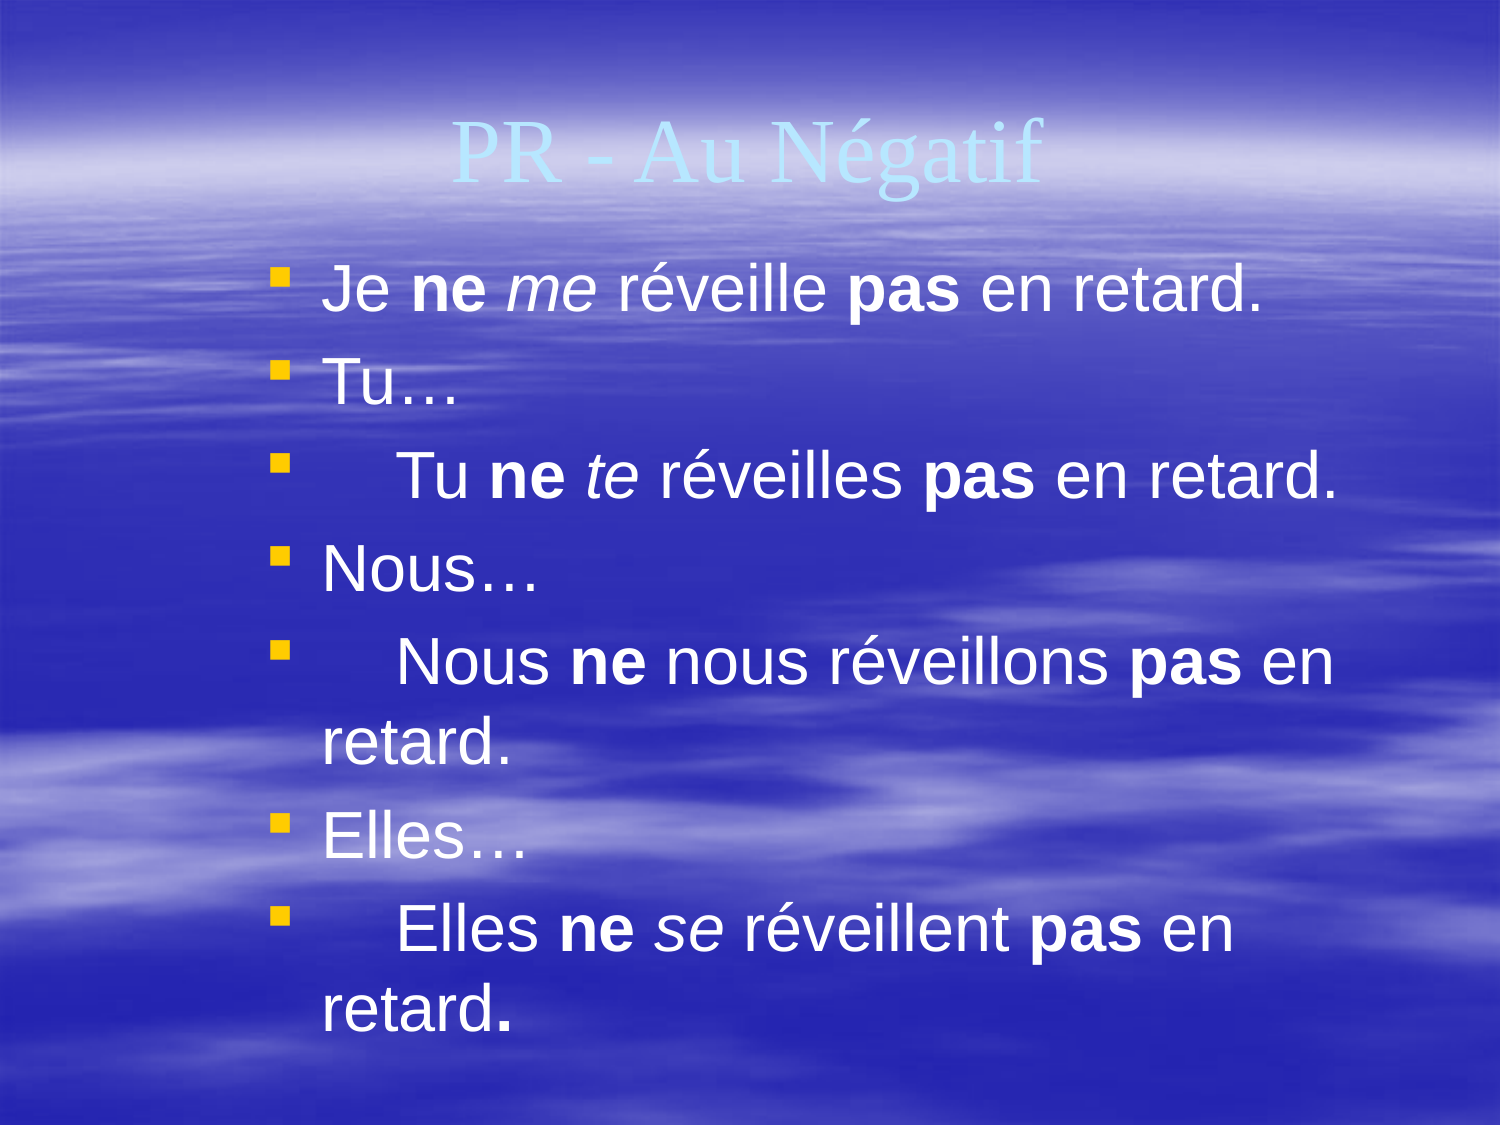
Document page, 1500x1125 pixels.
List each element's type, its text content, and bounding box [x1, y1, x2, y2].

title PR - Au Négatif [49, 37, 1446, 255]
list Je ne me réveille pas en retard. Tu… Tu ne te réveilles pas en retard. Nous… Nous ne nous réveillons pas en retard. Elles… Elles ne se réveillent pas en retard. [249, 237, 1413, 1050]
